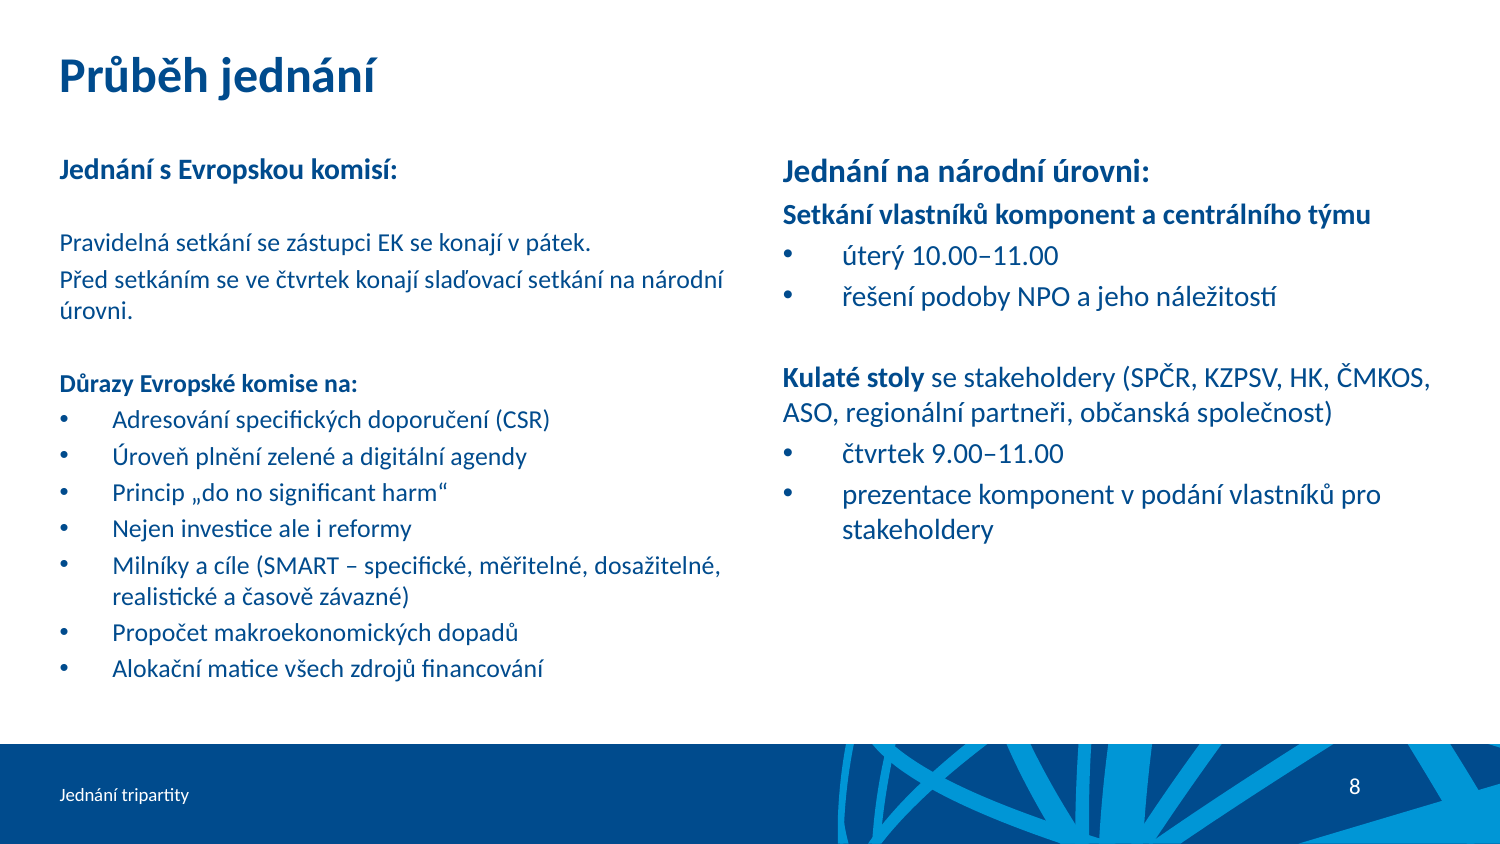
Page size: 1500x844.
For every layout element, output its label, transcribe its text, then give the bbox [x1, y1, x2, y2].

list Jednání s Evropskou komisí: Pravidelná setkání se zástupci EK se konají v pátek. Před setkáním se ve čtvrtek konají slaďovací setkání na národní úrovni. Důrazy Evropské komise na: Adresování specifických doporučení (CSR) Úroveň plnění zelené a digitální agendy Princip „do no significant harm“ Nejen investice ale i reformy Milníky a cíle (SMART – specifické, měřitelné, dosažitelné, realistické a časově závazné) Propočet makroekonomických dopadů Alokační matice všech zdrojů financování [59, 149, 765, 686]
title Průběh jednání [59, 42, 1441, 104]
text_box Jednání na národní úrovni: Setkání vlastníků komponent a centrálního týmu úterý 10.00–11.00 řešení podoby NPO a jeho náležitostí Kulaté stoly se stakeholdery (SPČR, KZPSV, HK, ČMKOS, ASO, regionální partneři, občanská společnost) čtvrtek 9.00–11.00 prezentace komponent v podání vlastníků pro stakeholdery [783, 149, 1441, 627]
